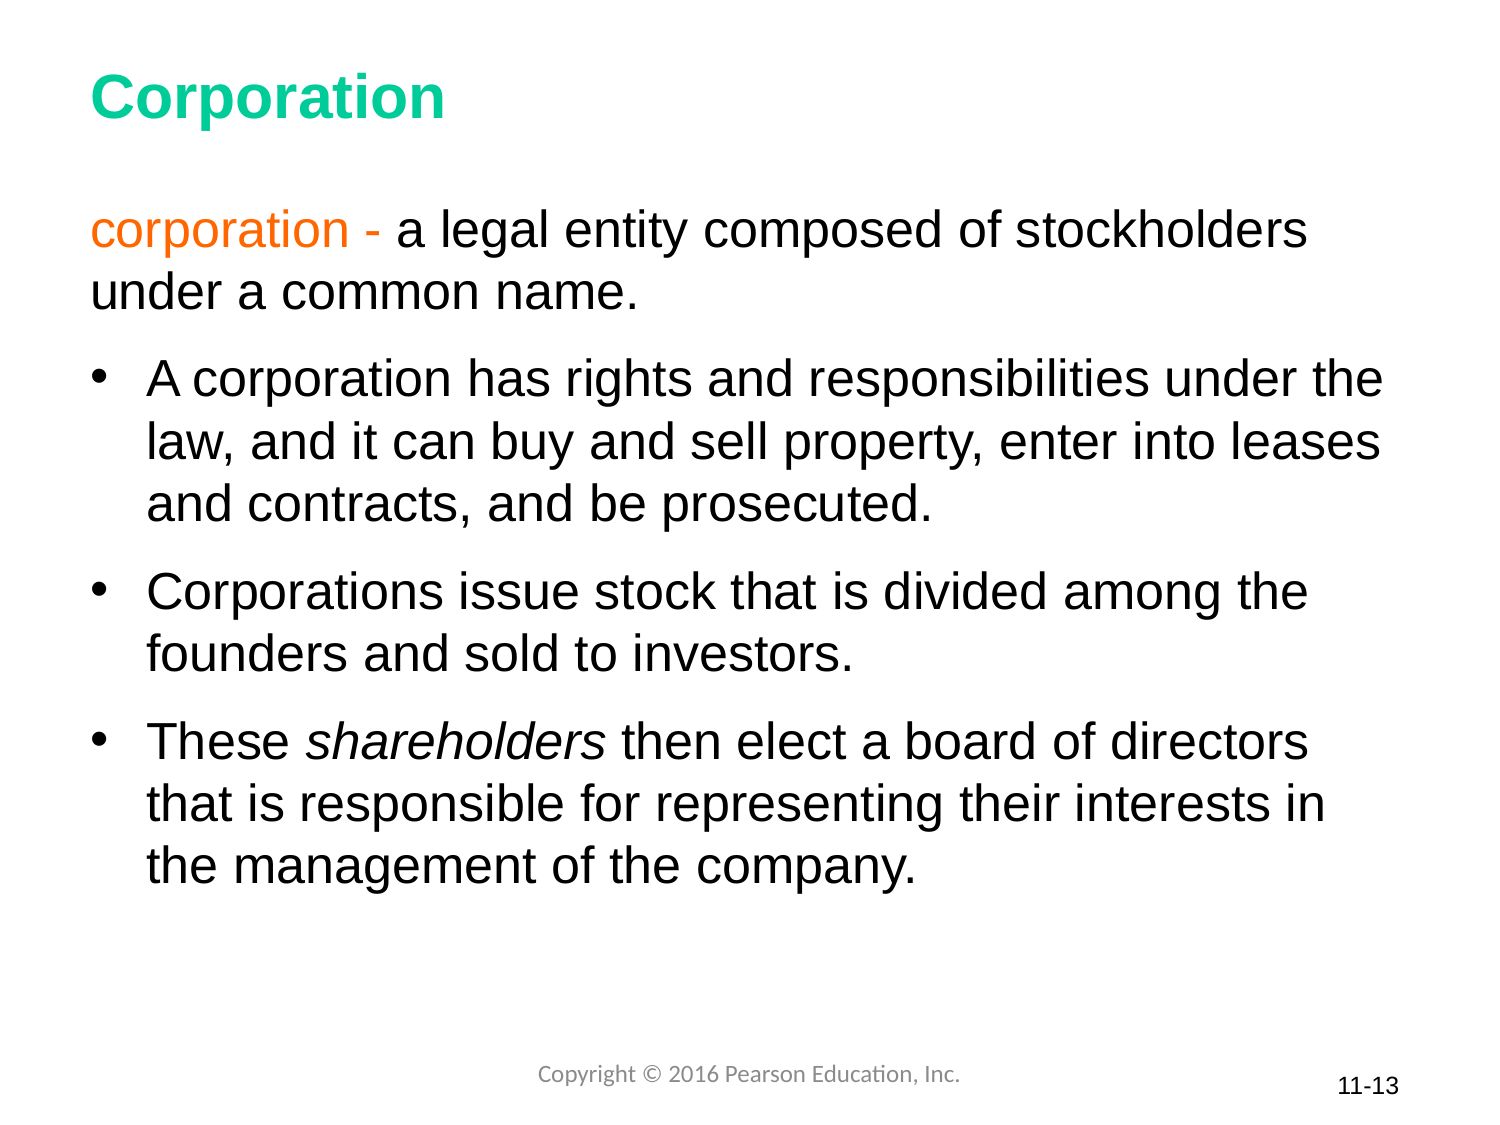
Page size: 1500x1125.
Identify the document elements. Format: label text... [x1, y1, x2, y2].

list corporation - a legal entity composed of stockholders under a common name. A corporation has rights and responsibilities under the law, and it can buy and sell property, enter into leases and contracts, and be prosecuted. Corporations issue stock that is divided among the founders and sold to investors. These shareholders then elect a board of directors that is responsible for representing their interests in the management of the company. [75, 187, 1425, 1075]
title Corporation [75, 0, 1425, 187]
footer Copyright © 2016 Pearson Education, Inc. [512, 1042, 988, 1103]
